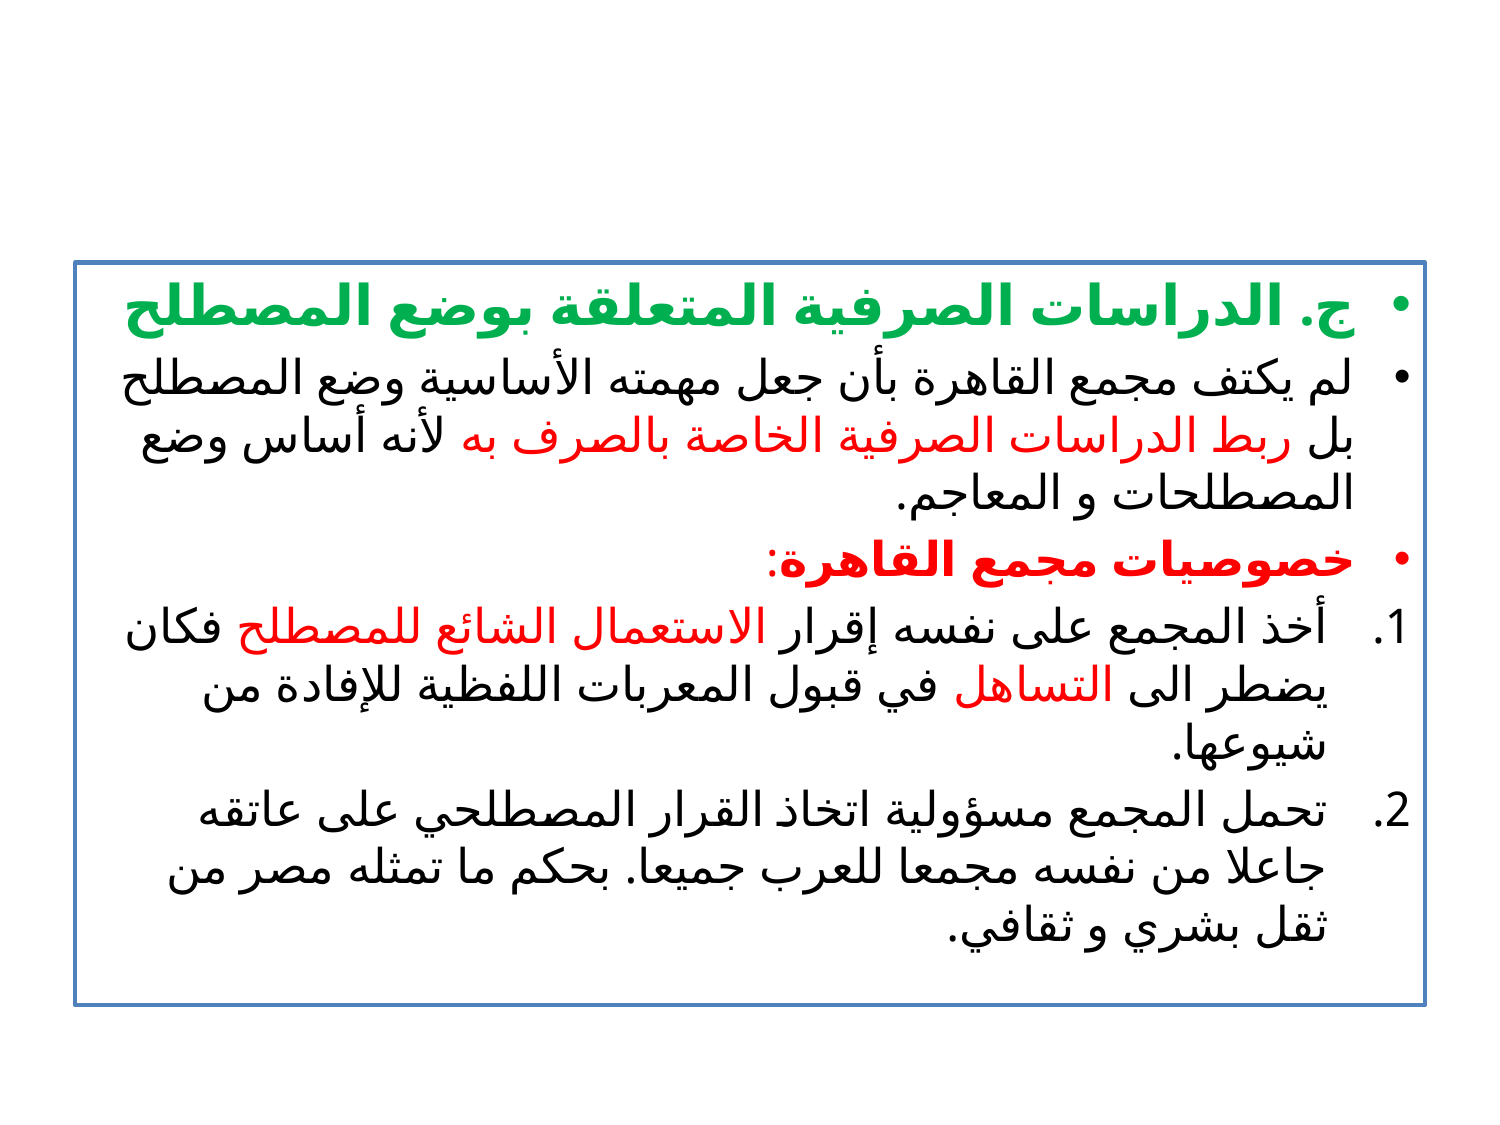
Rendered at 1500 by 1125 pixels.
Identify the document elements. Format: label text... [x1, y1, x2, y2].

list ج. الدراسات الصرفية المتعلقة بوضع المصطلح لم يكتف مجمع القاهرة بأن جعل مهمته الأساسية وضع المصطلح بل ربط الدراسات الصرفية الخاصة بالصرف به لأنه أساس وضع المصطلحات و المعاجم. خصوصيات مجمع القاهرة: أخذ المجمع على نفسه إقرار الاستعمال الشائع للمصطلح فكان يضطر الى التساهل في قبول المعربات اللفظية للإفادة من شيوعها. تحمل المجمع مسؤولية اتخاذ القرار المصطلحي على عاتقه جاعلا من نفسه مجمعا للعرب جميعا. بحكم ما تمثله مصر من ثقل بشري و ثقافي. [73, 260, 1427, 1007]
